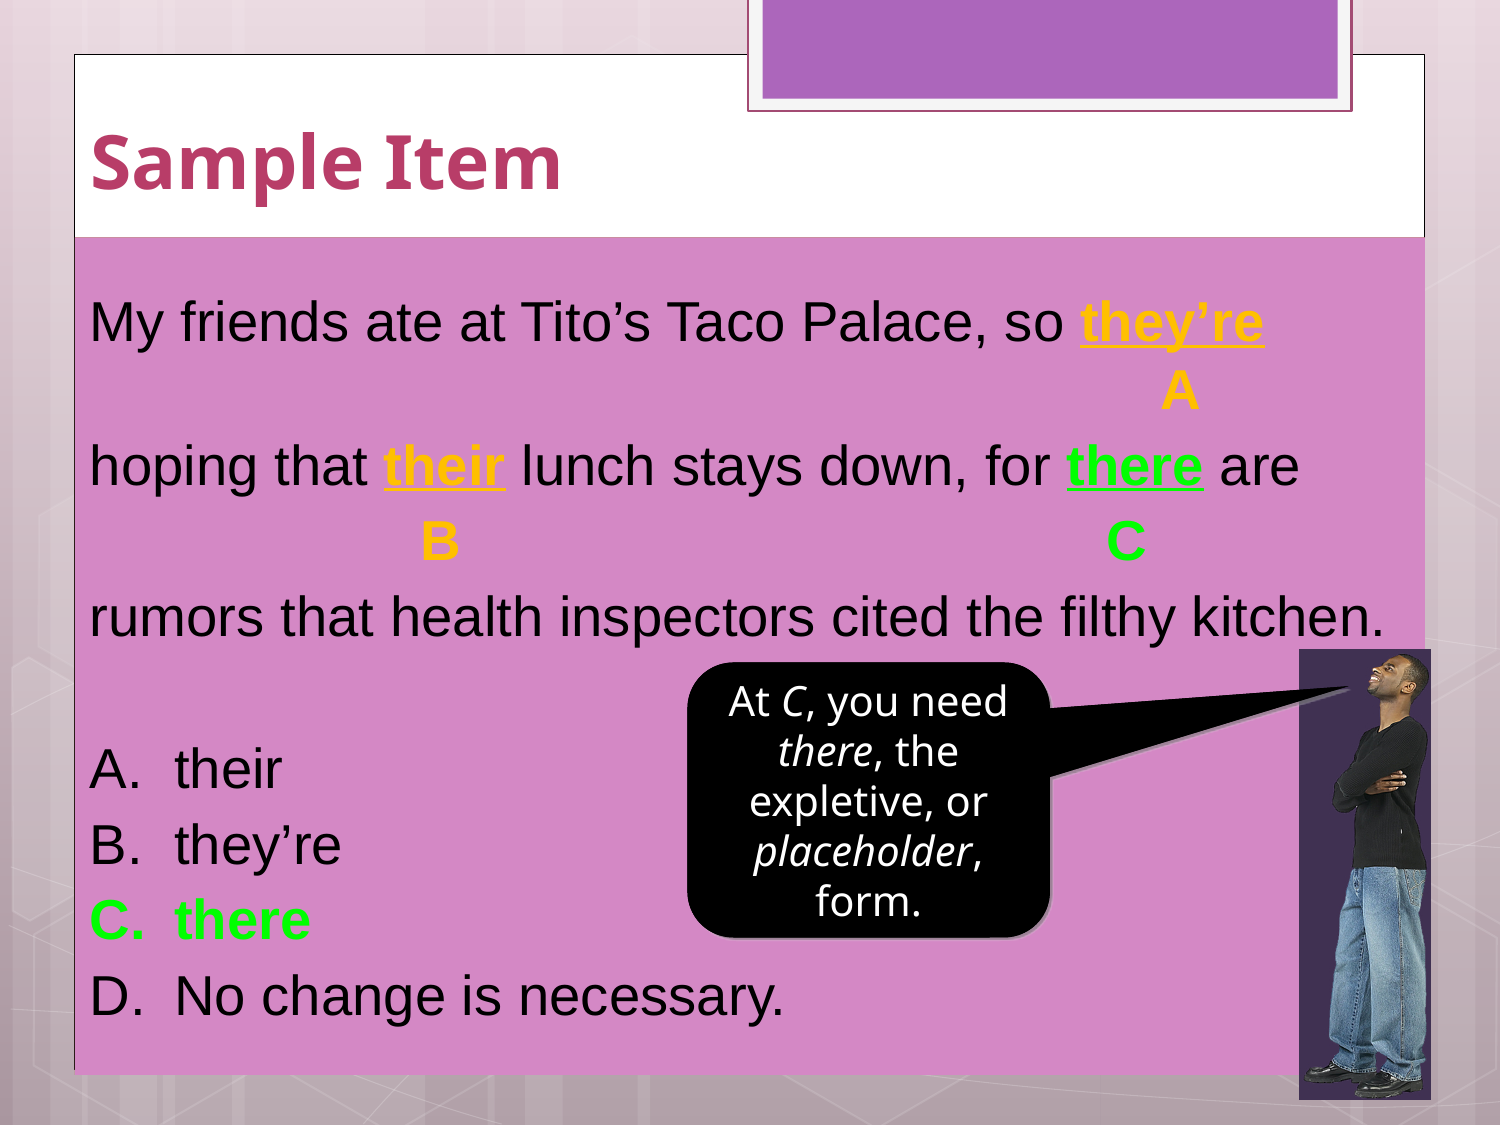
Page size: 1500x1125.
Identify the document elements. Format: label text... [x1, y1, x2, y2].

text_box My friends ate at Tito’s Taco Palace, so they’re A hoping that their lunch stays down, for there are B C rumors that health inspectors cited the filthy kitchen. their they’re there No change is necessary. [74, 237, 1425, 1075]
picture [1299, 649, 1431, 1101]
text_box At C, you need there, the expletive, or placeholder, form. [687, 662, 1293, 938]
title Sample Item [75, 45, 1425, 213]
